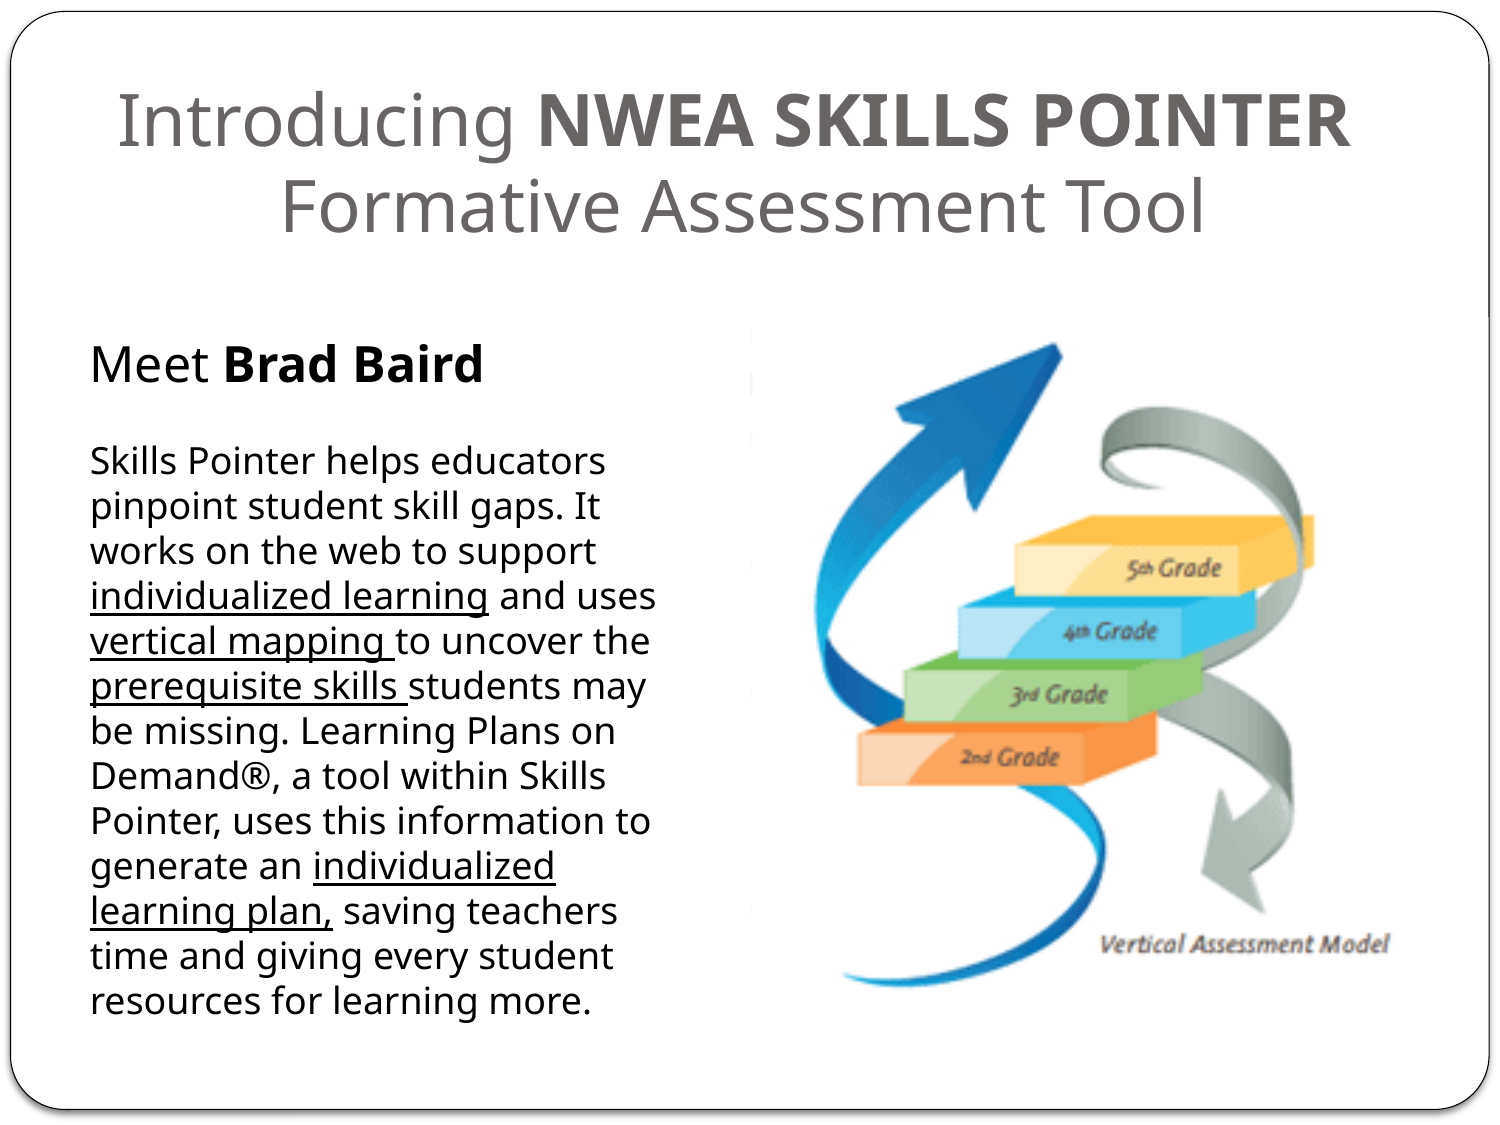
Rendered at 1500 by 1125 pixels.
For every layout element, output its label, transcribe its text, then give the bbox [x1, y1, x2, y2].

text_box Meet Brad Baird Skills Pointer helps educators pinpoint student skill gaps. It works on the web to support individualized learning and uses vertical mapping to uncover the prerequisite skills students may be missing. Learning Plans on Demand®, a tool within Skills Pointer, uses this information to generate an individualized learning plan, saving teachers time and giving every student resources for learning more. [75, 324, 713, 1120]
picture [749, 312, 1394, 1047]
title Introducing NWEA SKILLS POINTER Formative Assessment Tool [62, 62, 1425, 263]
